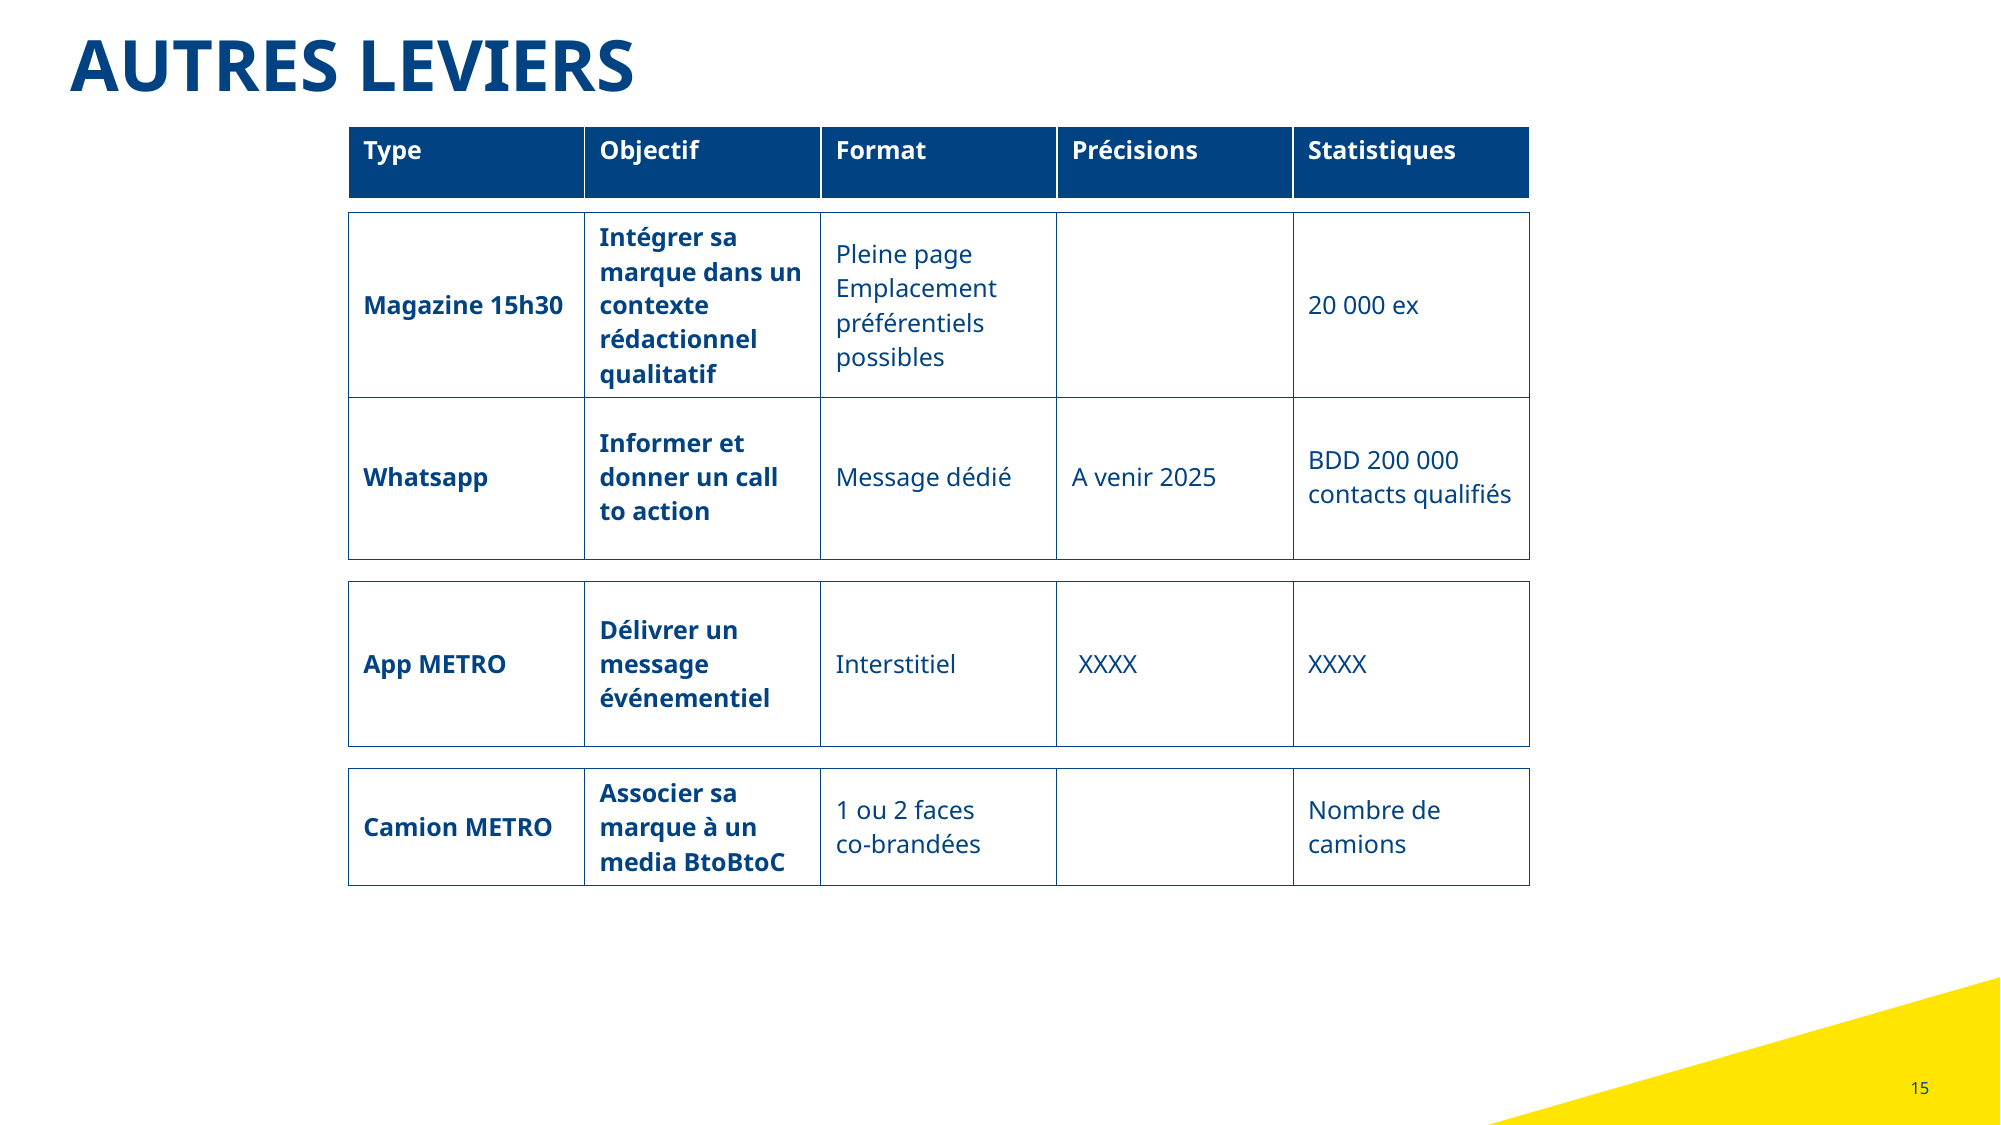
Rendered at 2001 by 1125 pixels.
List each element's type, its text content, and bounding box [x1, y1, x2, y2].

table_header Délivrer un message événementiel [585, 582, 820, 746]
table_header Message dédié [821, 398, 1056, 559]
table_header 20 000 ex [1294, 213, 1529, 397]
table_header Interstitiel [821, 582, 1056, 746]
slide_number 15 [1860, 1077, 1930, 1103]
table_header Objectif [585, 127, 820, 198]
table_header Précisions [1058, 127, 1292, 198]
table_header Intégrer sa marque dans un contexte rédactionnel qualitatif [585, 213, 820, 397]
table_header Pleine page Emplacement préférentiels possibles [821, 213, 1056, 397]
table_header App METRO [349, 582, 584, 746]
table_header Informer et donner un call to action [585, 398, 820, 559]
table_header Statistiques [1294, 127, 1529, 198]
table_header A venir 2025 [1057, 398, 1293, 559]
table_header [1057, 769, 1293, 885]
table_header [1057, 213, 1293, 397]
table_header XXXX [1057, 582, 1293, 746]
table_header Camion METRO [349, 769, 584, 885]
table_header BDD 200 000 contacts qualifiés [1294, 398, 1529, 559]
table_header Nombre de camions [1294, 769, 1529, 885]
table_header Type [349, 127, 584, 198]
table_header 1 ou 2 faces co-brandées [821, 769, 1056, 885]
table_header XXXX [1294, 582, 1529, 746]
table_header Format [822, 127, 1056, 198]
title Autres leviers [70, 30, 1929, 186]
table_header Magazine 15h30 [349, 213, 584, 397]
table_header Whatsapp [349, 398, 584, 559]
table_header Associer sa marque à un media BtoBtoC [585, 769, 820, 885]
